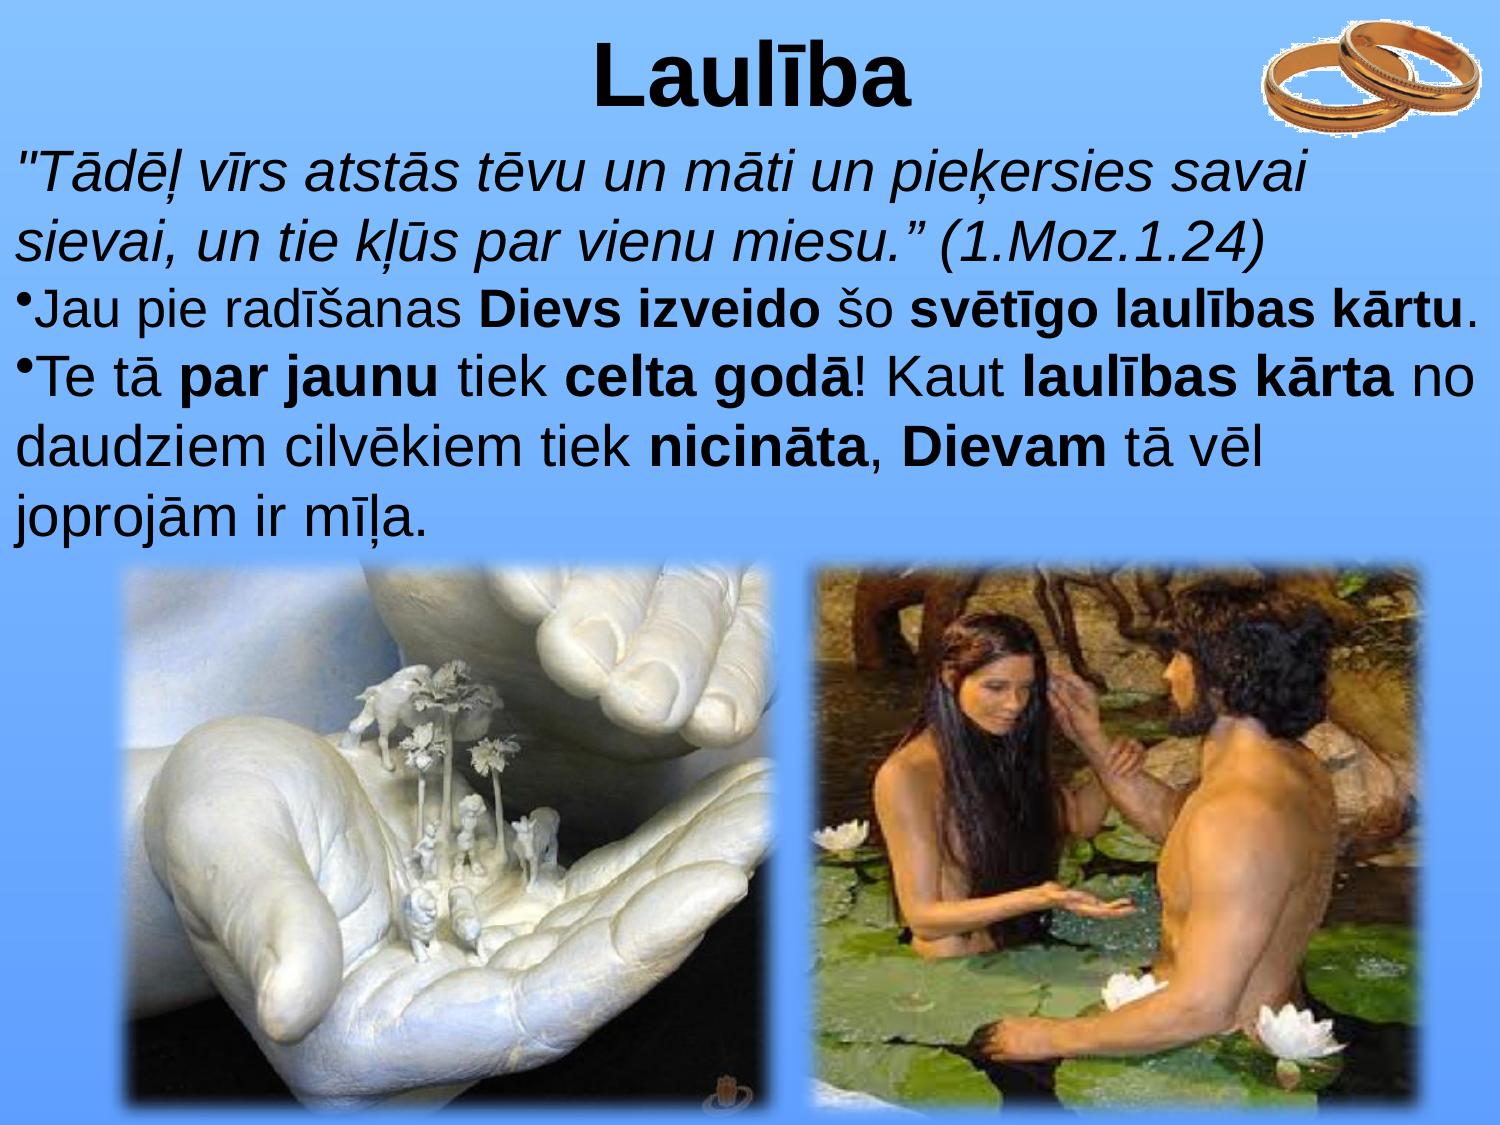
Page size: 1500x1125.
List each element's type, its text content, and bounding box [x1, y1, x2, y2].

title Laulība [76, 0, 1201, 140]
picture [106, 550, 786, 1125]
picture [1206, 0, 1500, 179]
picture [796, 550, 1436, 1125]
list "Tādēļ vīrs atstās tēvu un māti un pieķersies savai sievai, un tie kļūs par vienu miesu.” (1.Moz.1.24) Jau pie radīšanas Dievs izveido šo svētīgo laulības kārtu. Te tā par jaunu tiek celta godā! Kaut laulības kārta no daudziem cilvēkiem tiek nicināta, Dievam tā vēl joprojām ir mīļa. [0, 125, 1500, 634]
